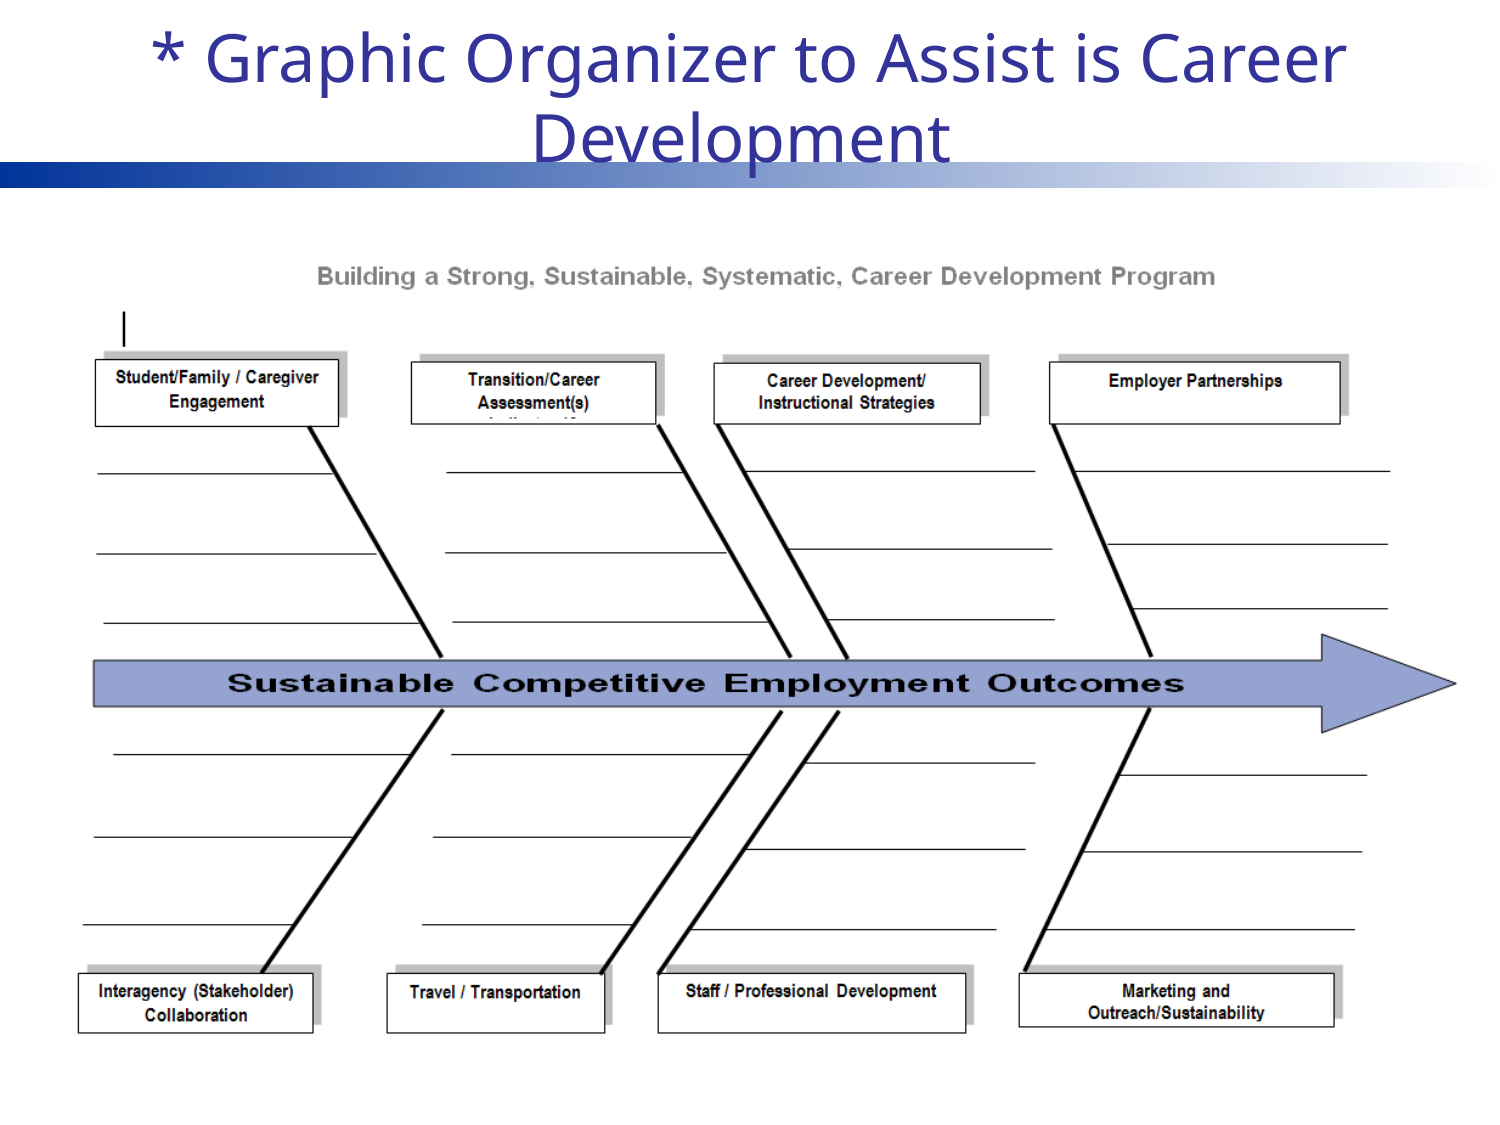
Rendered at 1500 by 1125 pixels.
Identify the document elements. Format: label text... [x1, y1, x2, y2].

title * Graphic Organizer to Assist is Career Development [0, 50, 1500, 143]
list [56, 212, 1477, 1076]
